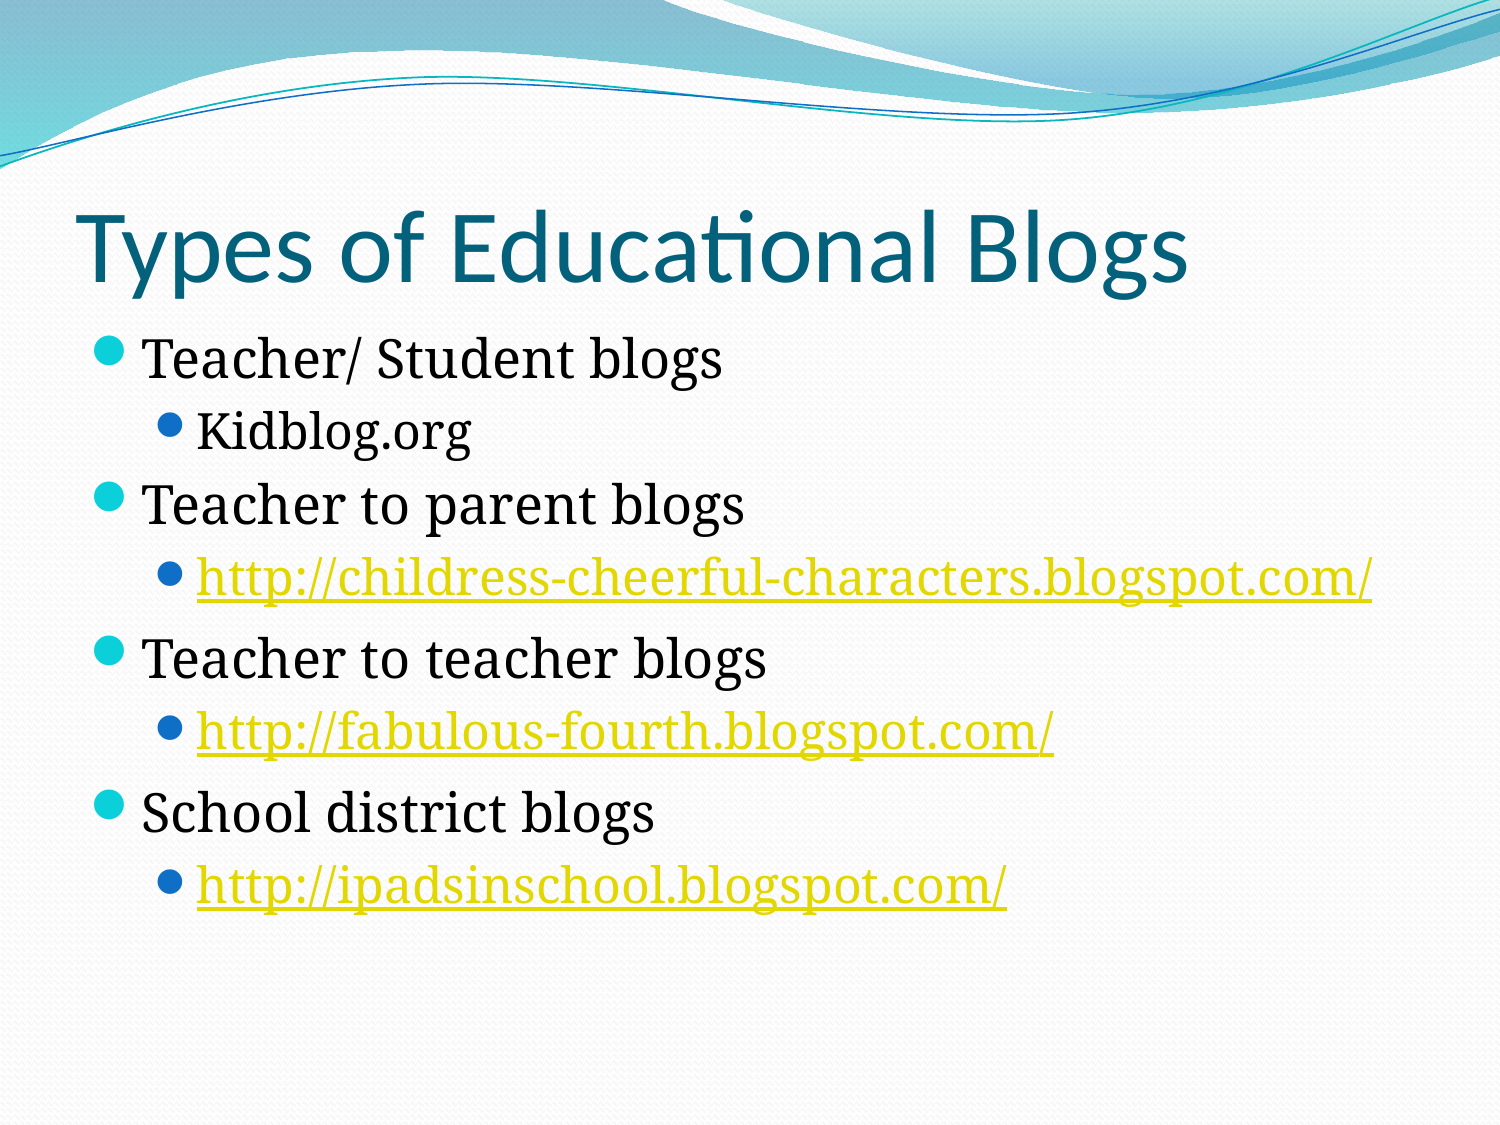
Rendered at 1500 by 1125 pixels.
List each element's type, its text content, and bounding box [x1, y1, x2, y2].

title Types of Educational Blogs [75, 115, 1425, 303]
list Teacher/ Student blogs Kidblog.org Teacher to parent blogs http://childress-cheerful-characters.blogspot.com/ Teacher to teacher blogs http://fabulous-fourth.blogspot.com/ School district blogs http://ipadsinschool.blogspot.com/ [75, 317, 1425, 1038]
